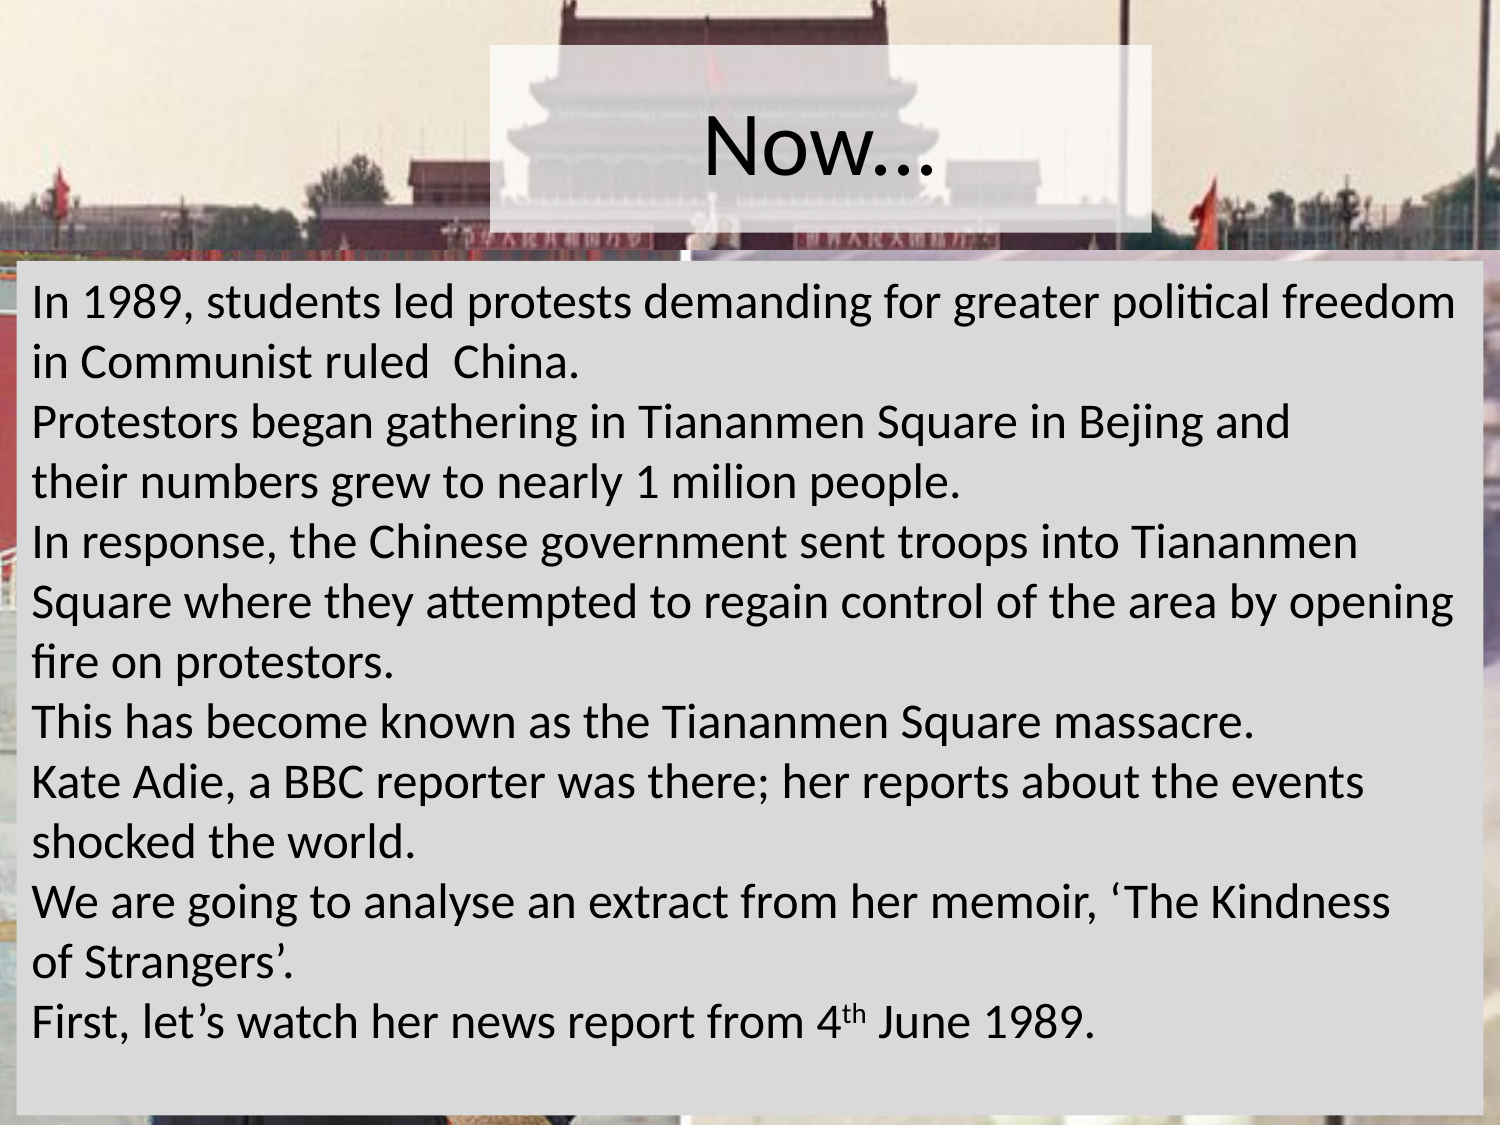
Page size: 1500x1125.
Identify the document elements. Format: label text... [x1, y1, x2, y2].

title Now... [490, 45, 1152, 233]
picture [0, 0, 1500, 1125]
